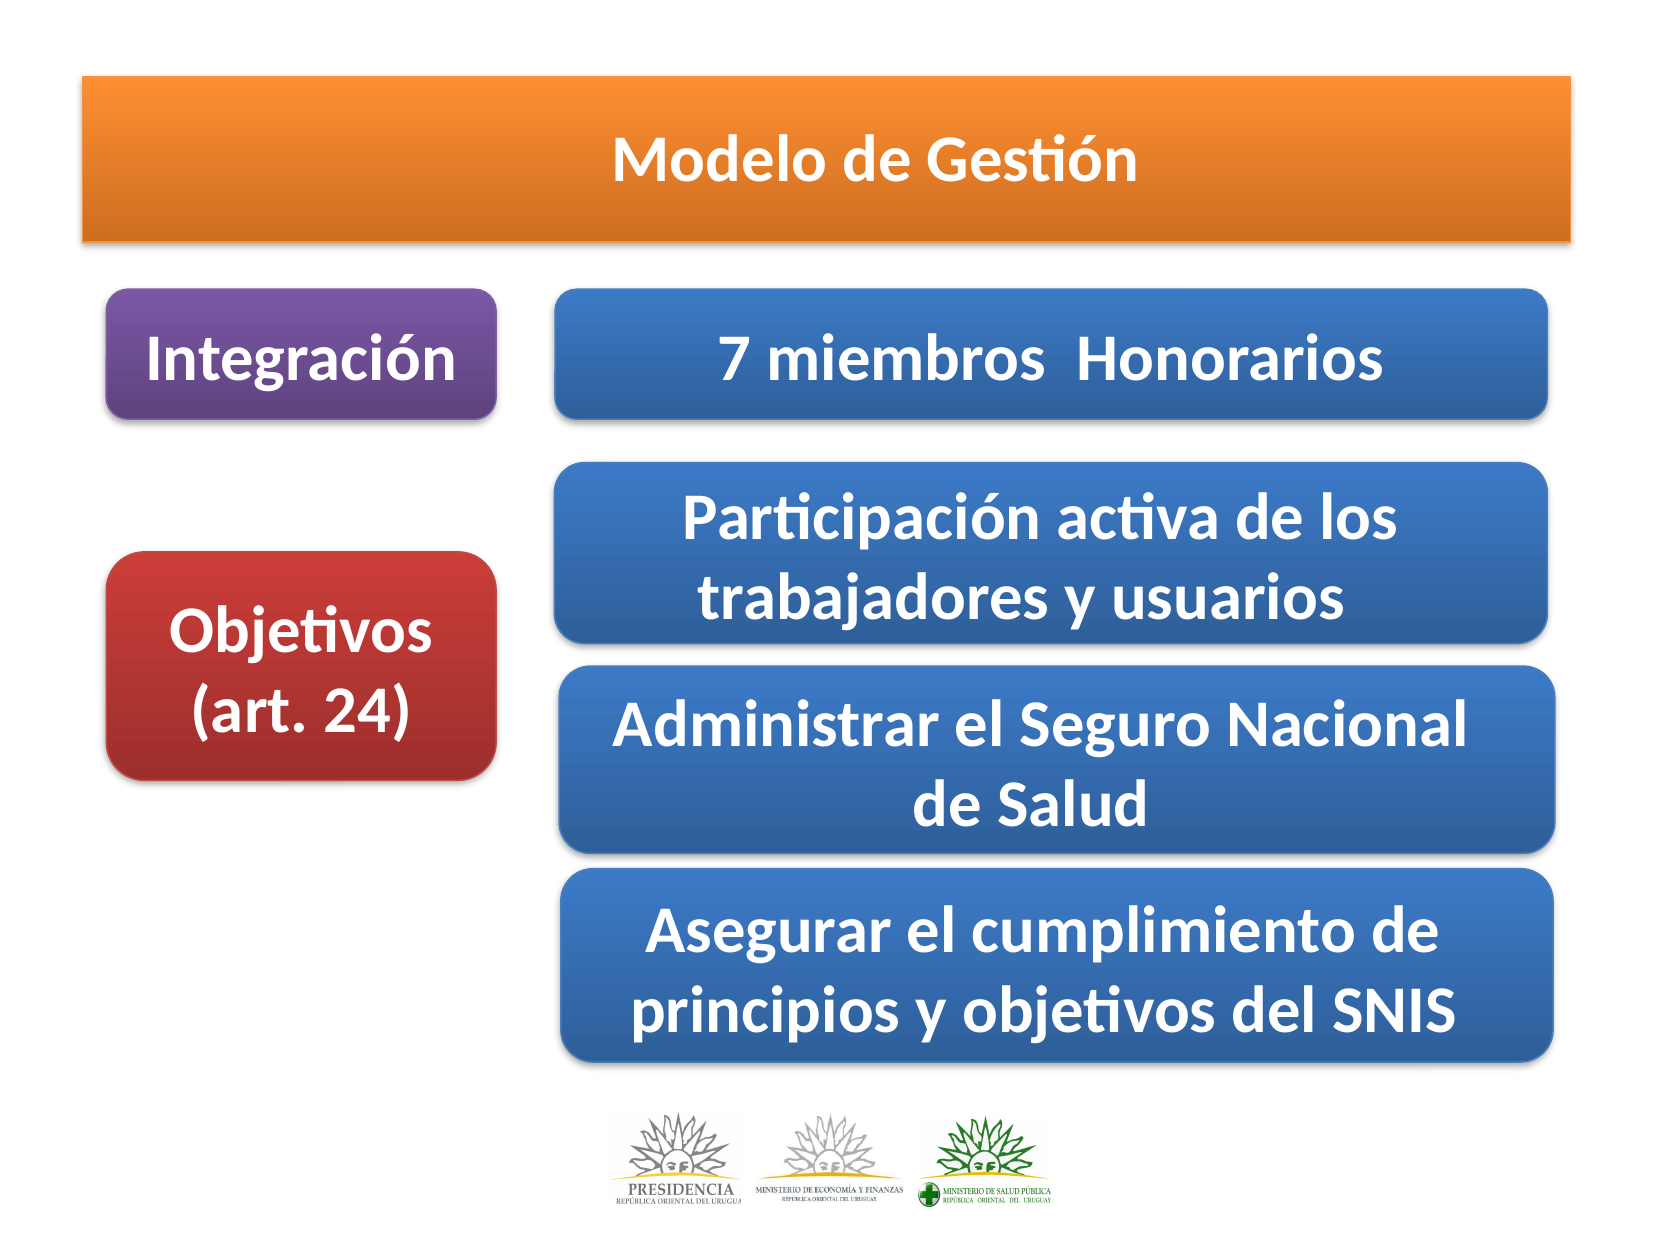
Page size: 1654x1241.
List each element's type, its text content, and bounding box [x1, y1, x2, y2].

text_box Asegurar el cumplimiento de principios y objetivos del SNIS [560, 867, 1554, 1063]
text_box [608, 1086, 1052, 1231]
text_box Administrar el Seguro Nacional de Salud [558, 665, 1556, 855]
text_box 7 miembros Honorarios [554, 288, 1549, 420]
text_box Objetivos (art. 24) [105, 551, 497, 782]
text_box Integración [105, 288, 497, 420]
title Modelo de Gestión [82, 76, 1571, 243]
text_box Participación activa de los trabajadores y usuarios [553, 461, 1549, 645]
